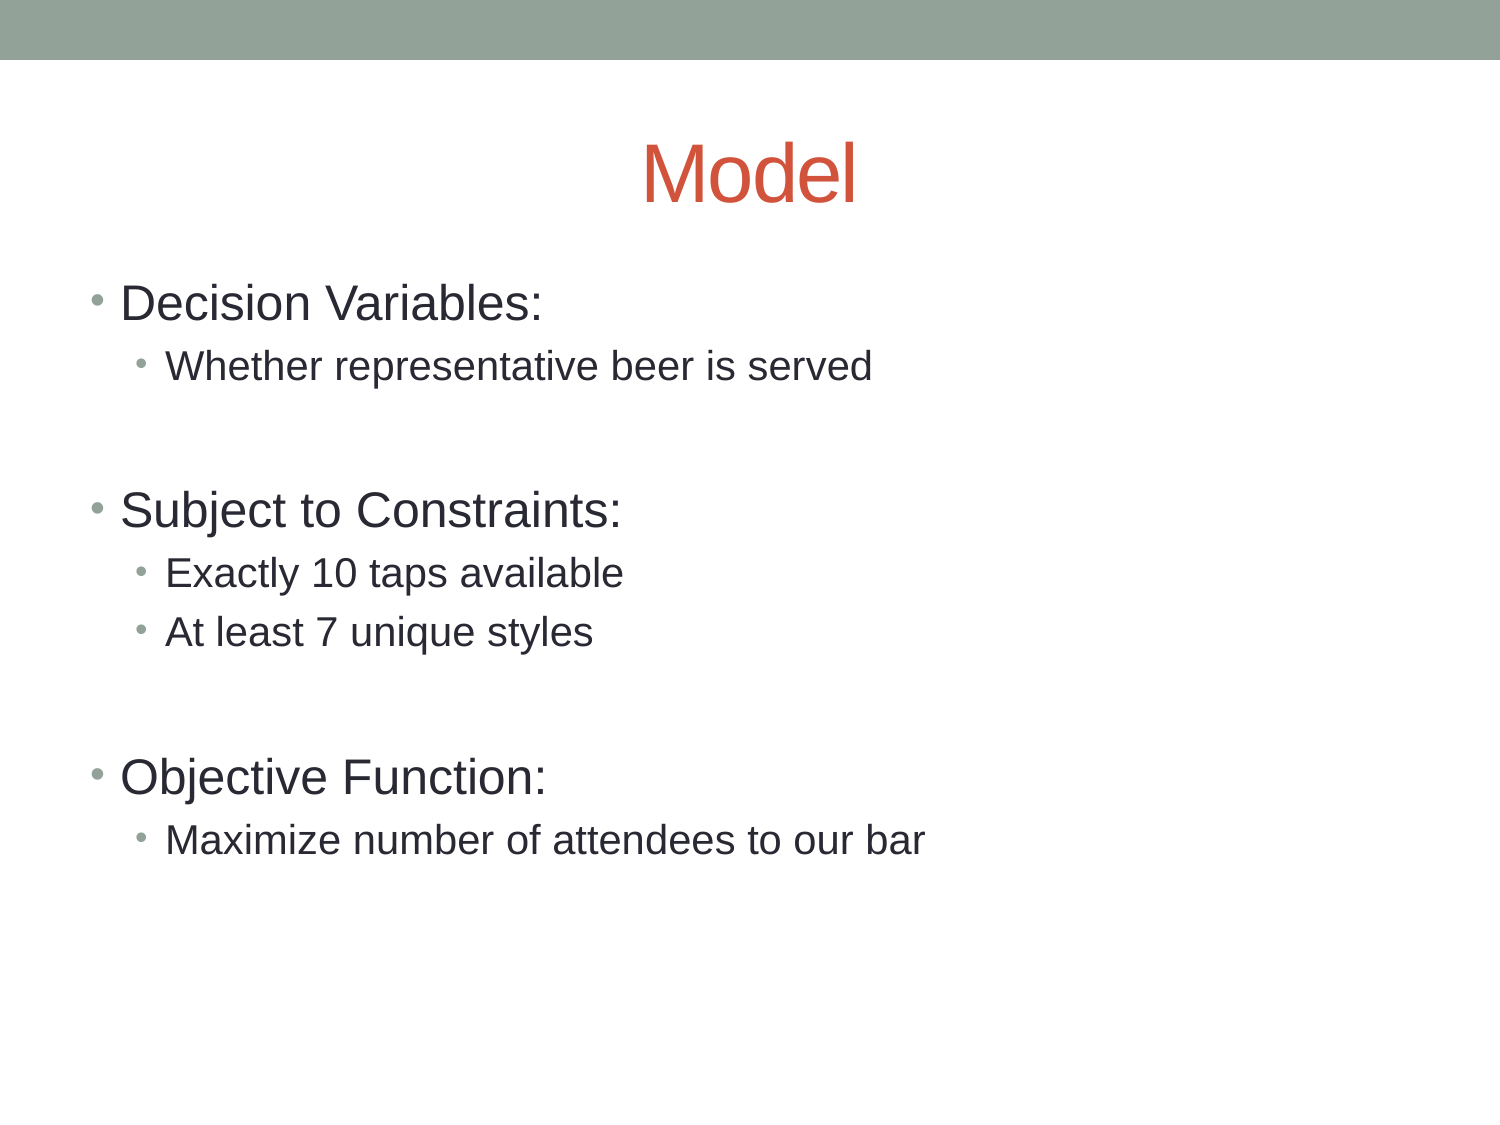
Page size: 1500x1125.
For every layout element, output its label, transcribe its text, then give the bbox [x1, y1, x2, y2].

list Decision Variables: Whether representative beer is served Subject to Constraints: Exactly 10 taps available At least 7 unique styles Objective Function: Maximize number of attendees to our bar [75, 262, 1025, 1063]
title Model [75, 87, 1425, 250]
